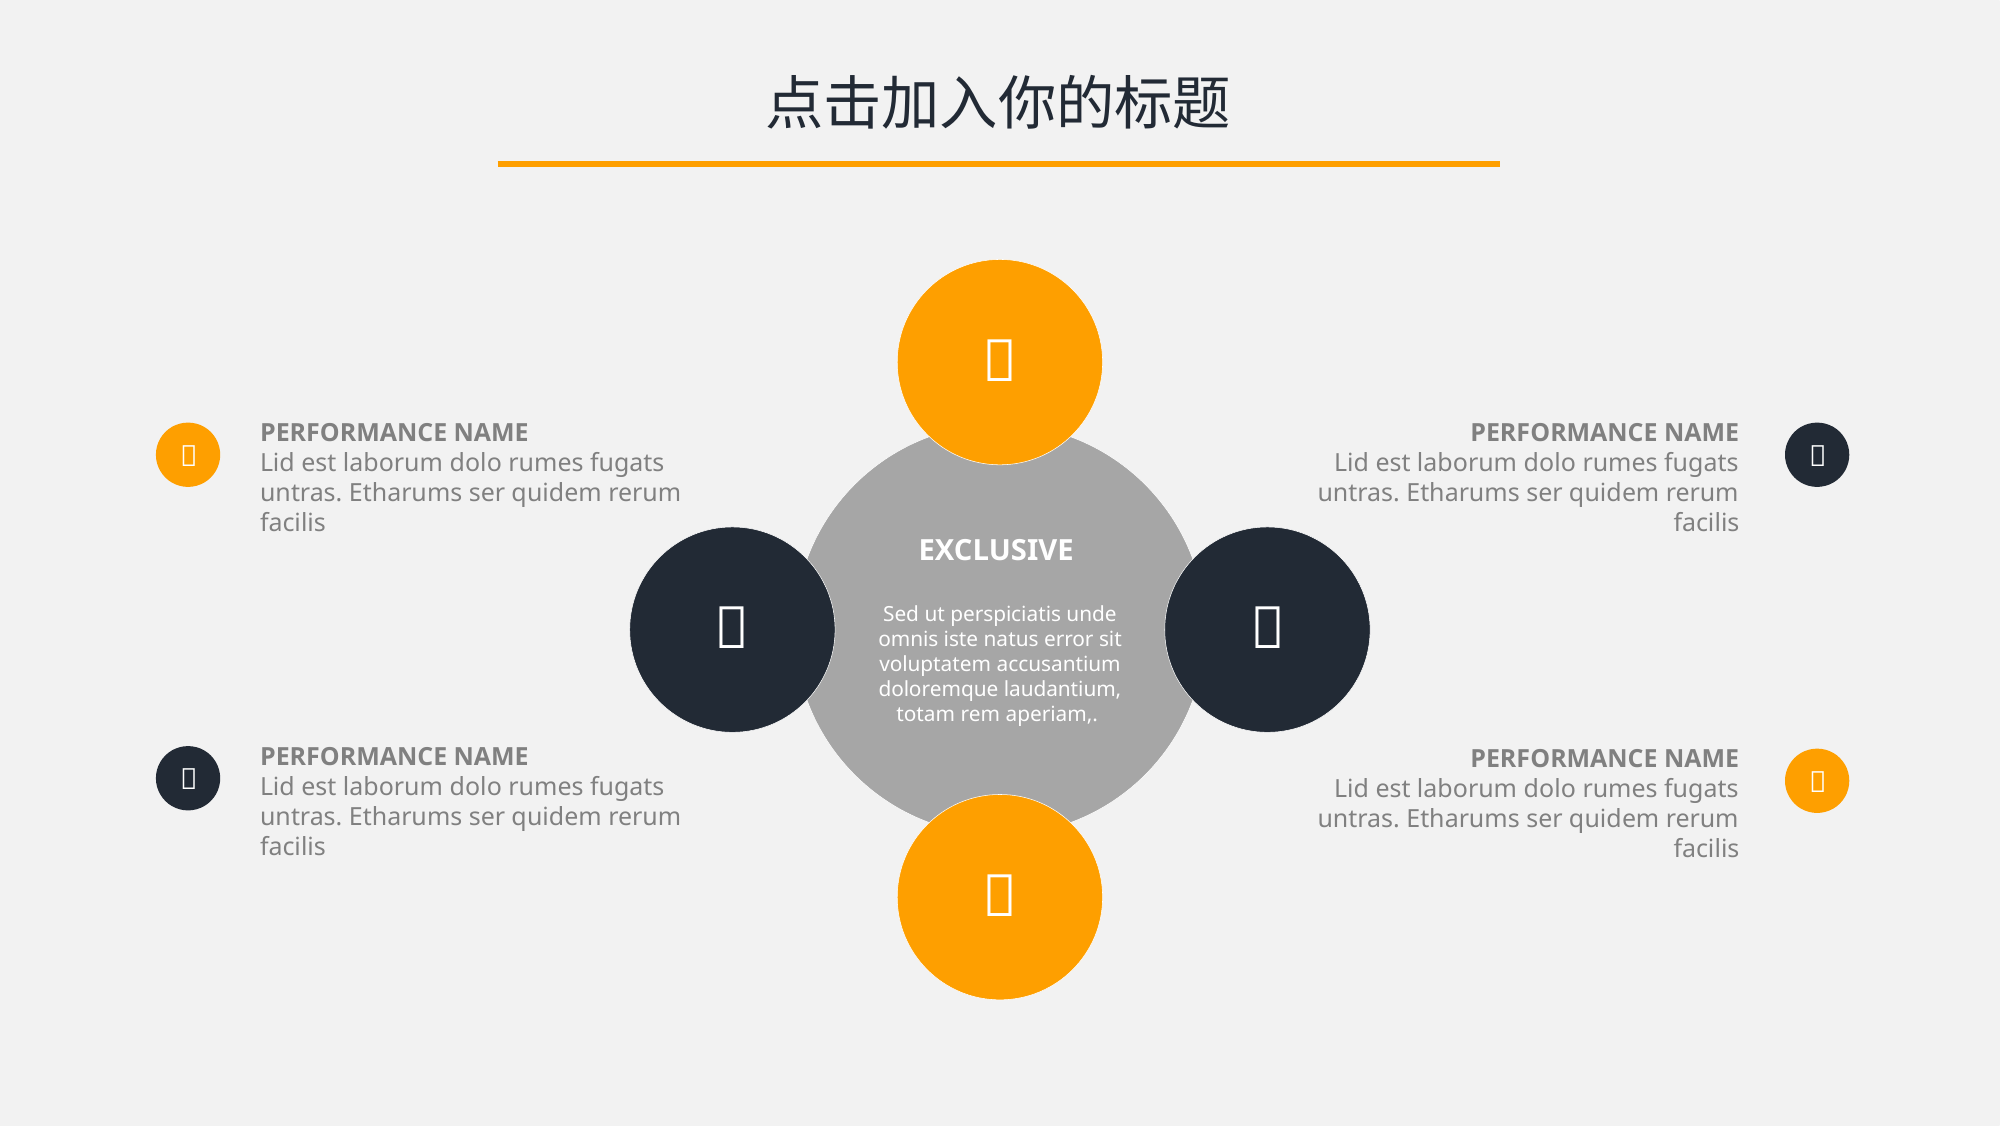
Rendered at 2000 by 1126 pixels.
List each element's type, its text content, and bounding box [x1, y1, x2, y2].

text_box PERFORMANCE NAME Lid est laborum dolo rumes fugats untras. Etharums ser quidem rerum facilis [1256, 409, 1755, 544]
text_box PERFORMANCE NAME Lid est laborum dolo rumes fugats untras. Etharums ser quidem rerum facilis [1256, 735, 1755, 870]
text_box  [153, 744, 223, 813]
text_box EXCLUSIVE Sed ut perspiciatis unde omnis iste natus error sit voluptatem accusantium doloremque laudantium, totam rem aperiam,. [838, 523, 1162, 734]
text_box  [895, 792, 1105, 1002]
text_box  [1782, 746, 1852, 816]
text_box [497, 65, 1501, 165]
text_box  [627, 525, 838, 734]
text_box  [153, 420, 223, 490]
text_box  [895, 257, 1105, 467]
text_box [806, 636, 1194, 824]
text_box  [1162, 525, 1373, 735]
text_box PERFORMANCE NAME Lid est laborum dolo rumes fugats untras. Etharums ser quidem rerum facilis [245, 409, 743, 544]
text_box PERFORMANCE NAME Lid est laborum dolo rumes fugats untras. Etharums ser quidem rerum facilis [245, 732, 743, 868]
text_box  [1782, 420, 1852, 490]
text_box [806, 436, 1194, 623]
